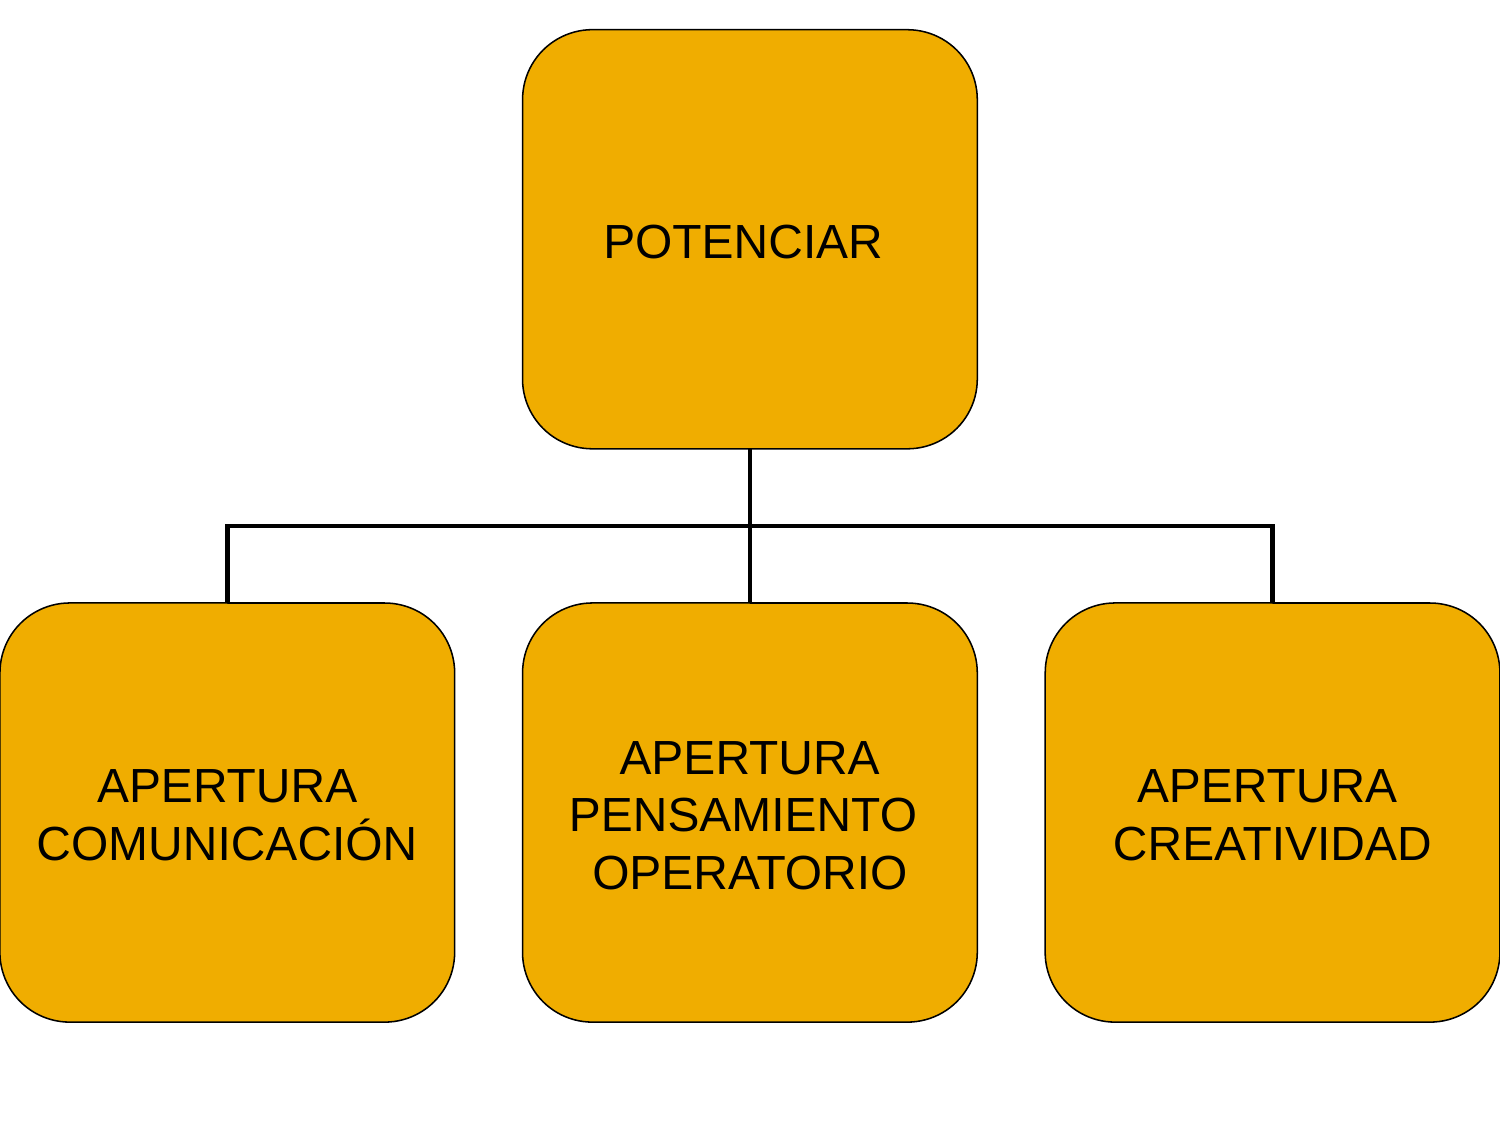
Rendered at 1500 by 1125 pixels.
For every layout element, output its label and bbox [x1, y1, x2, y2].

text_box [0, 29, 1500, 1023]
